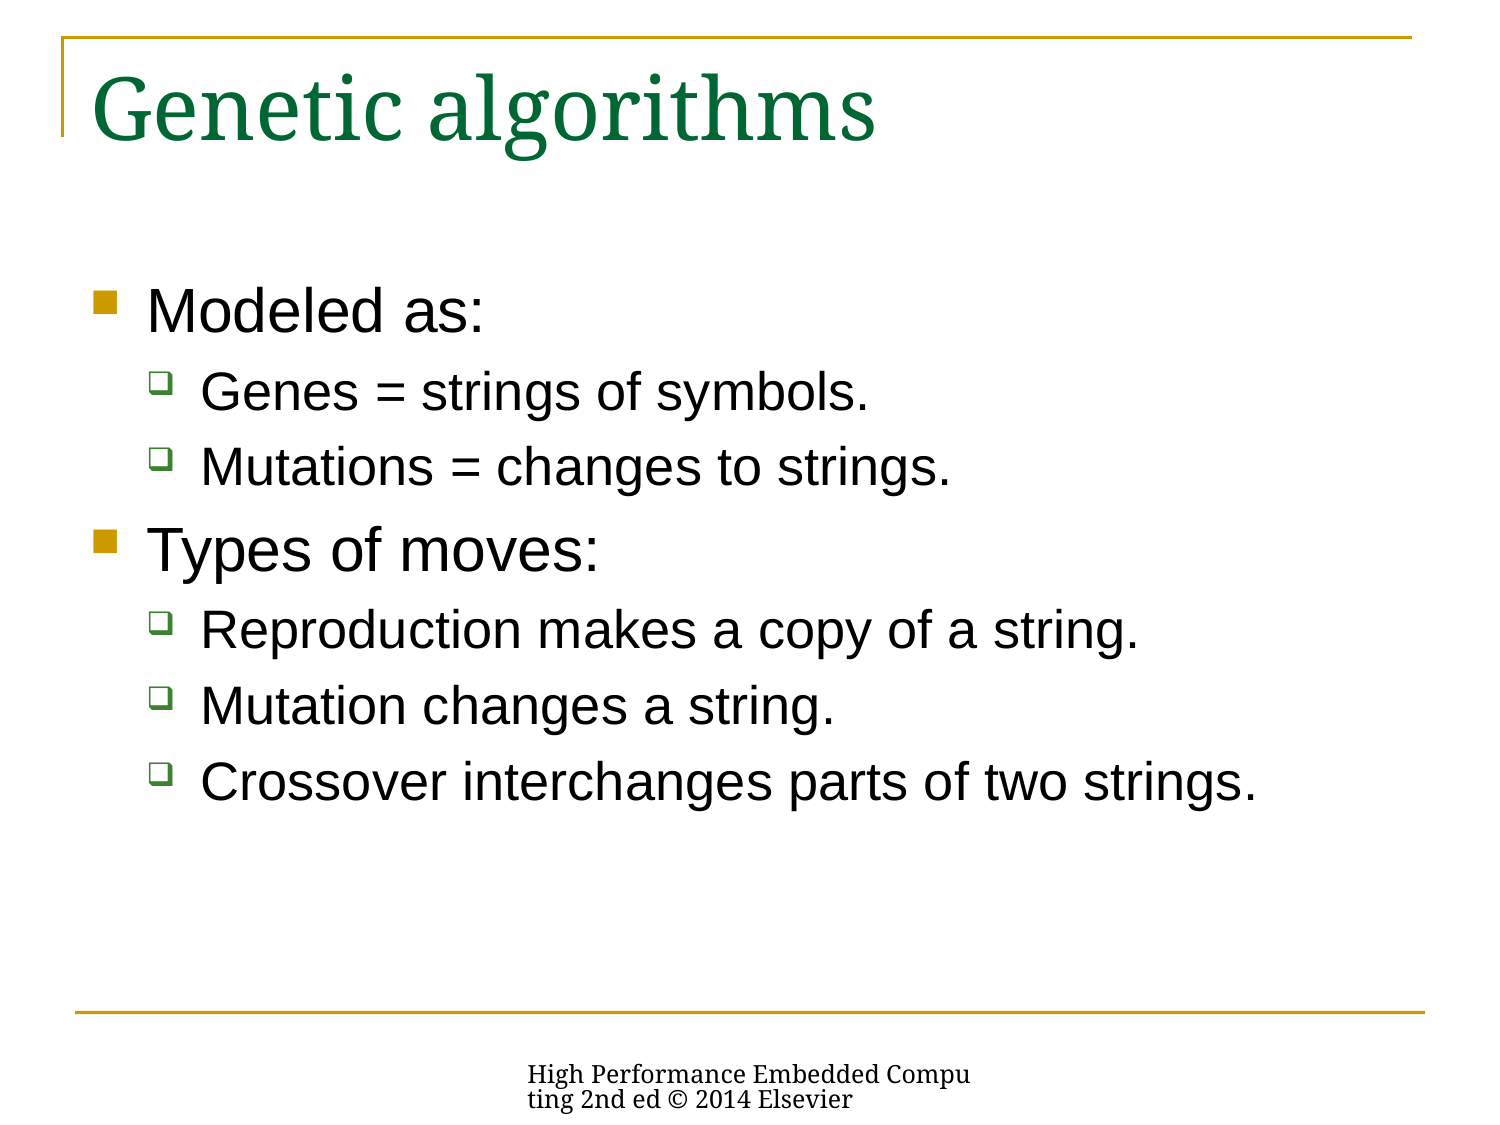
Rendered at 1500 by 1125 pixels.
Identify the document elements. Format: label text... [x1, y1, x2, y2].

title Genetic algorithms [75, 45, 1425, 233]
list Modeled as: Genes = strings of symbols. Mutations = changes to strings. Types of moves: Reproduction makes a copy of a string. Mutation changes a string. Crossover interchanges parts of two strings. [75, 262, 1425, 1006]
footer High Performance Embedded Computing 2nd ed © 2014 Elsevier [512, 1025, 988, 1100]
